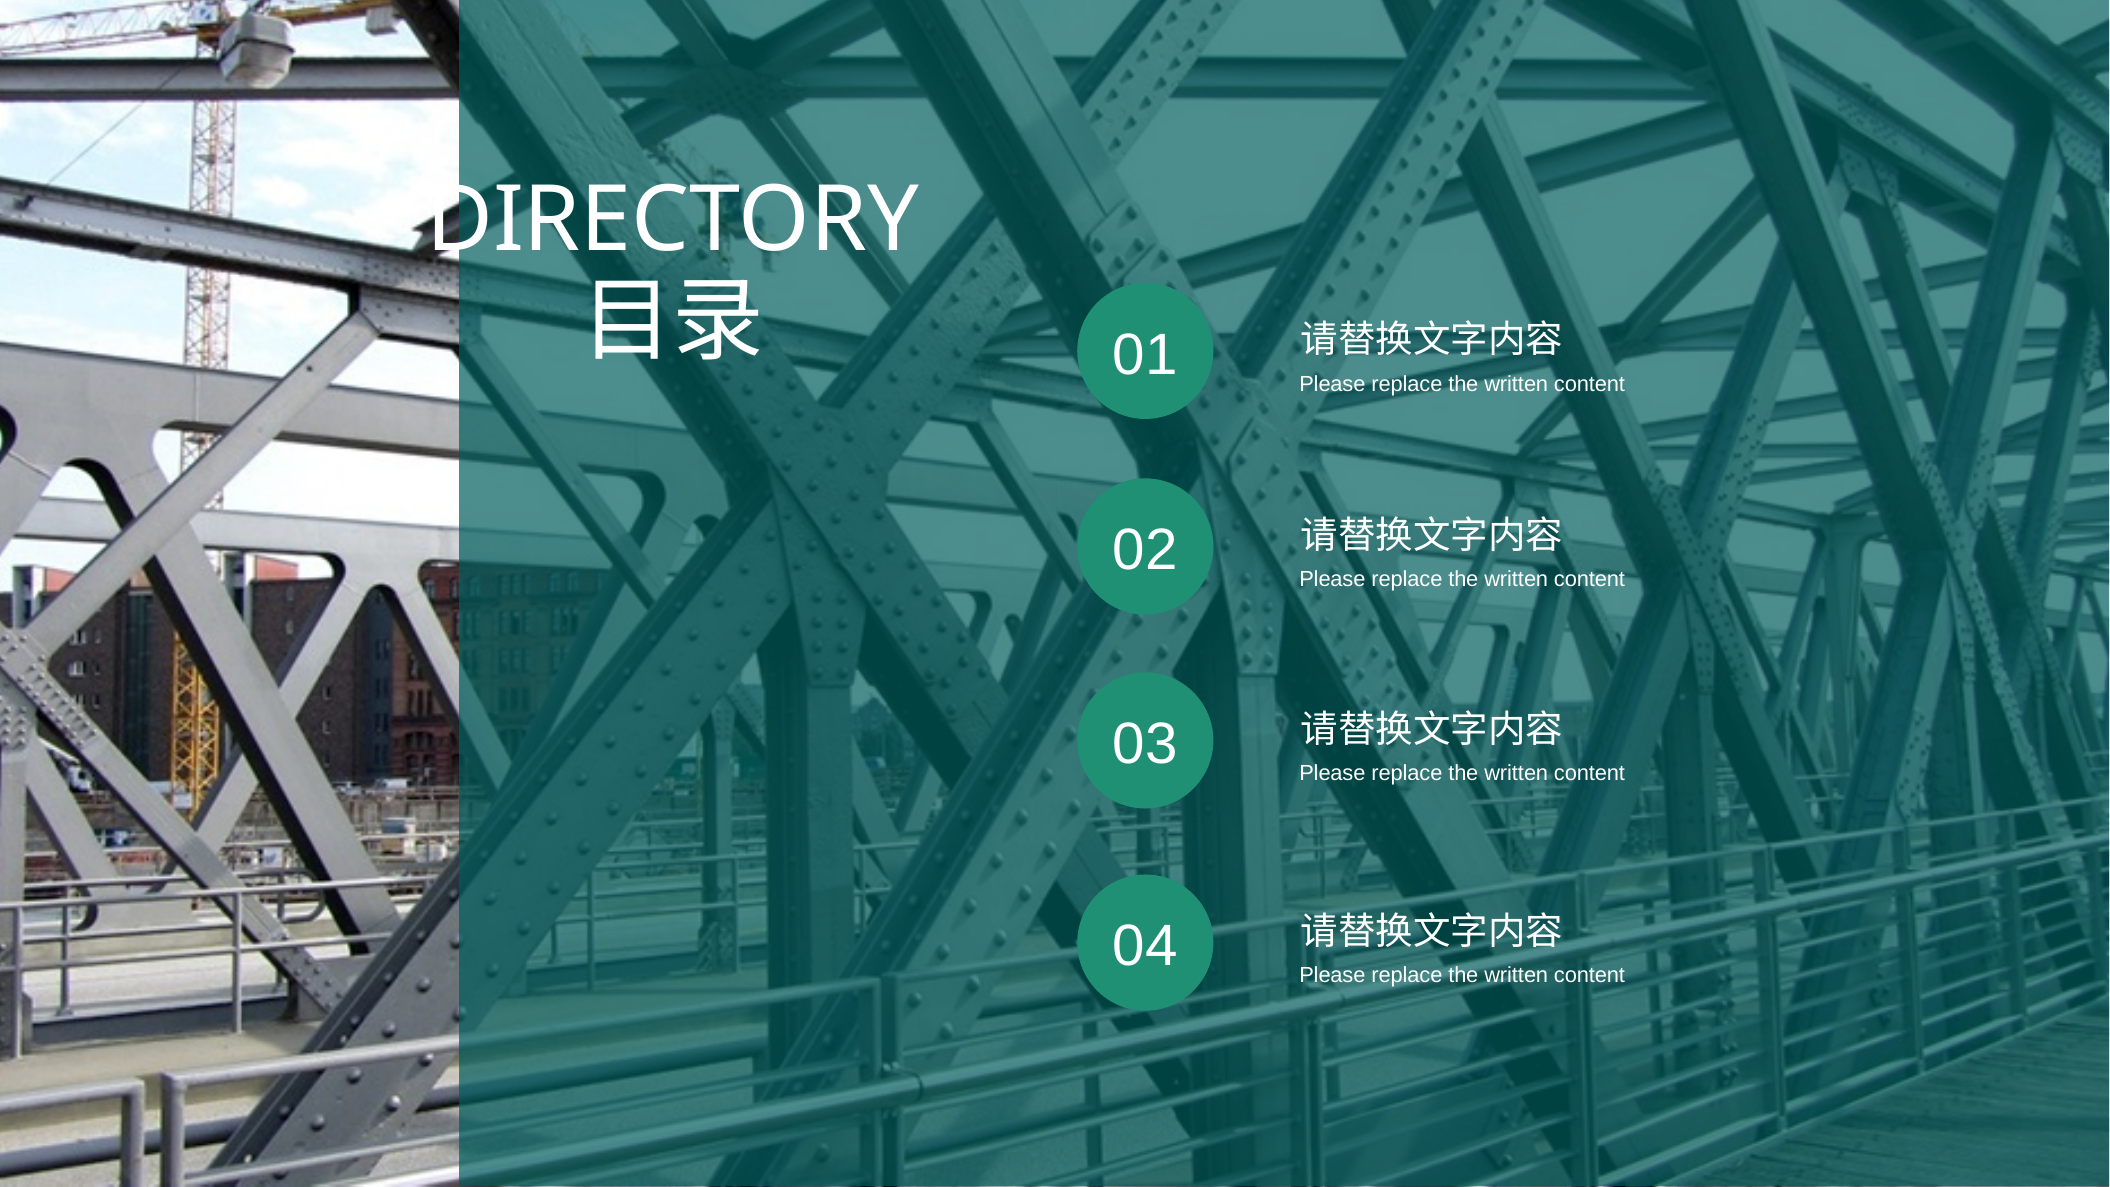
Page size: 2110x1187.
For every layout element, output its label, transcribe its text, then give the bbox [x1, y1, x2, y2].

text_box Please replace the written content [1284, 348, 1655, 403]
text_box [458, 0, 2110, 1187]
text_box 请替换文字内容 [1286, 503, 1579, 563]
text_box [0, 0, 458, 1187]
text_box 请替换文字内容 [1286, 697, 1579, 757]
text_box Please replace the written content [1284, 940, 1655, 995]
text_box 04 [1076, 873, 1215, 1012]
text_box 目录 [566, 277, 780, 378]
text_box 请替换文字内容 [1286, 307, 1579, 368]
text_box 03 [1076, 671, 1215, 810]
text_box 02 [1076, 477, 1215, 616]
text_box Please replace the written content [1284, 738, 1655, 793]
text_box Please replace the written content [1284, 544, 1655, 599]
text_box 01 [1076, 281, 1215, 420]
text_box DIRECTORY [411, 151, 935, 277]
text_box 请替换文字内容 [1286, 899, 1579, 960]
